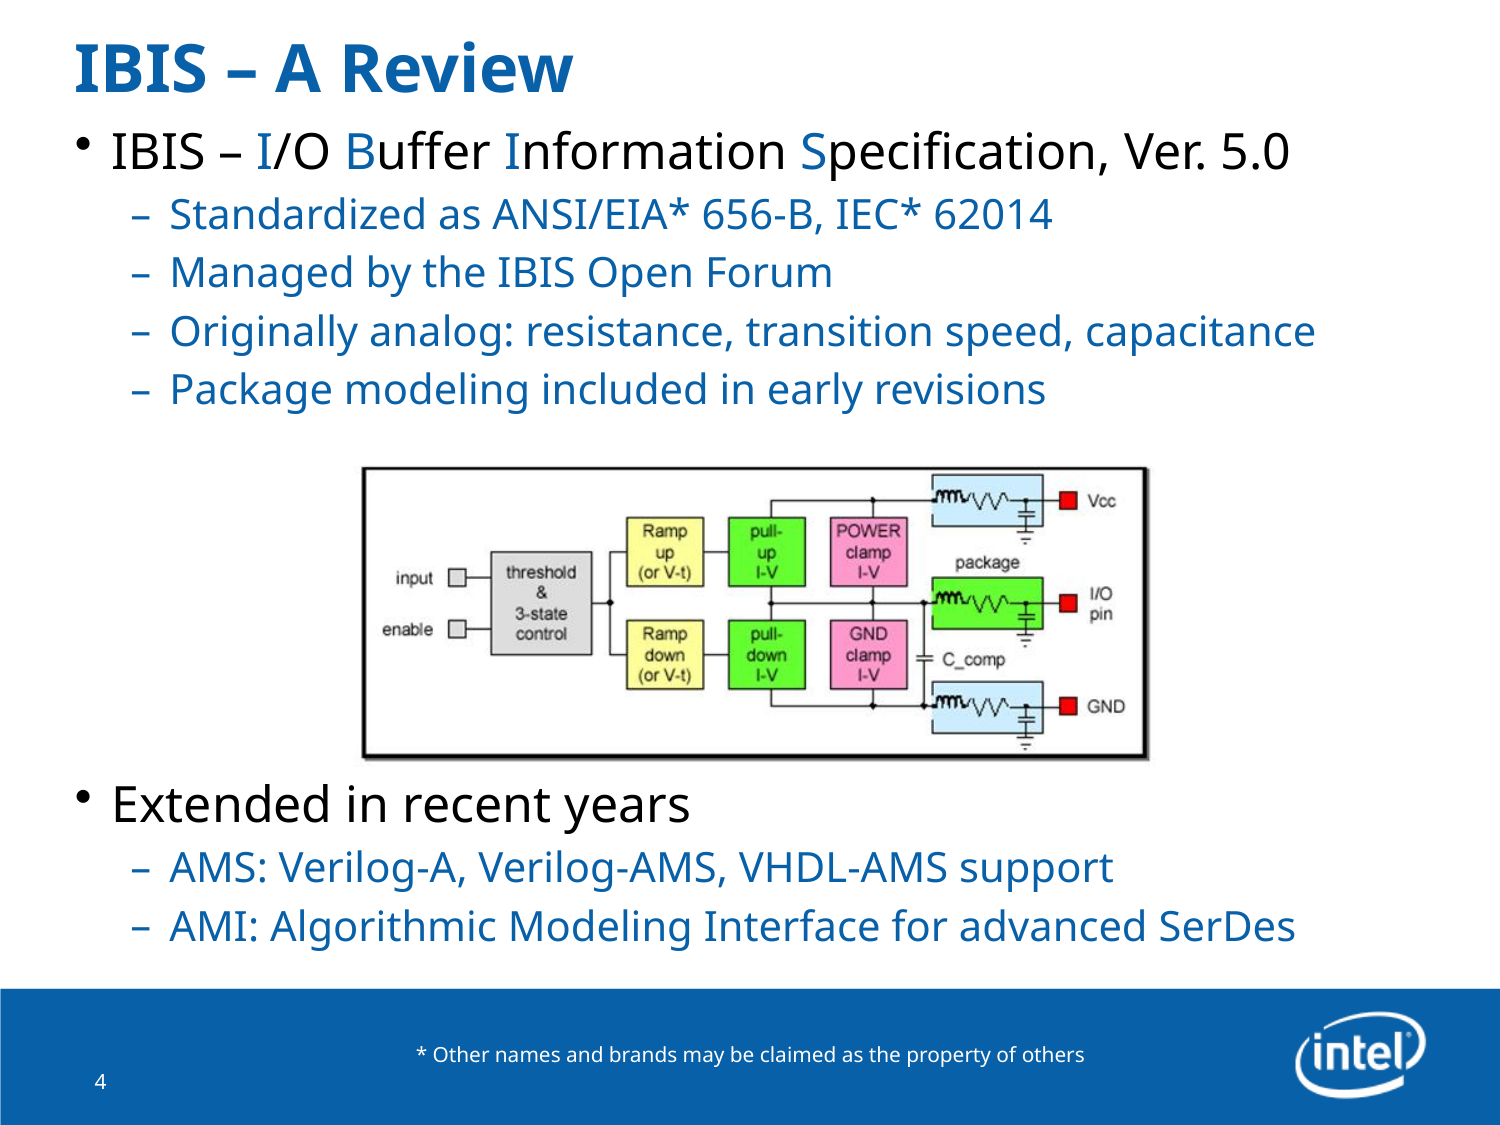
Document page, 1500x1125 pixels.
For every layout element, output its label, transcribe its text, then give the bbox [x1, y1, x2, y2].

title IBIS – A Review [74, 25, 1427, 119]
list IBIS – I/O Buffer Information Specification, Ver. 5.0 Standardized as ANSI/EIA* 656-B, IEC* 62014 Managed by the IBIS Open Forum Originally analog: resistance, transition speed, capacitance Package modeling included in early revisions Extended in recent years AMS: Verilog-A, Verilog-AMS, VHDL-AMS support AMI: Algorithmic Modeling Interface for advanced SerDes [74, 119, 1459, 992]
picture [324, 455, 1202, 767]
picture [1294, 1011, 1428, 1101]
